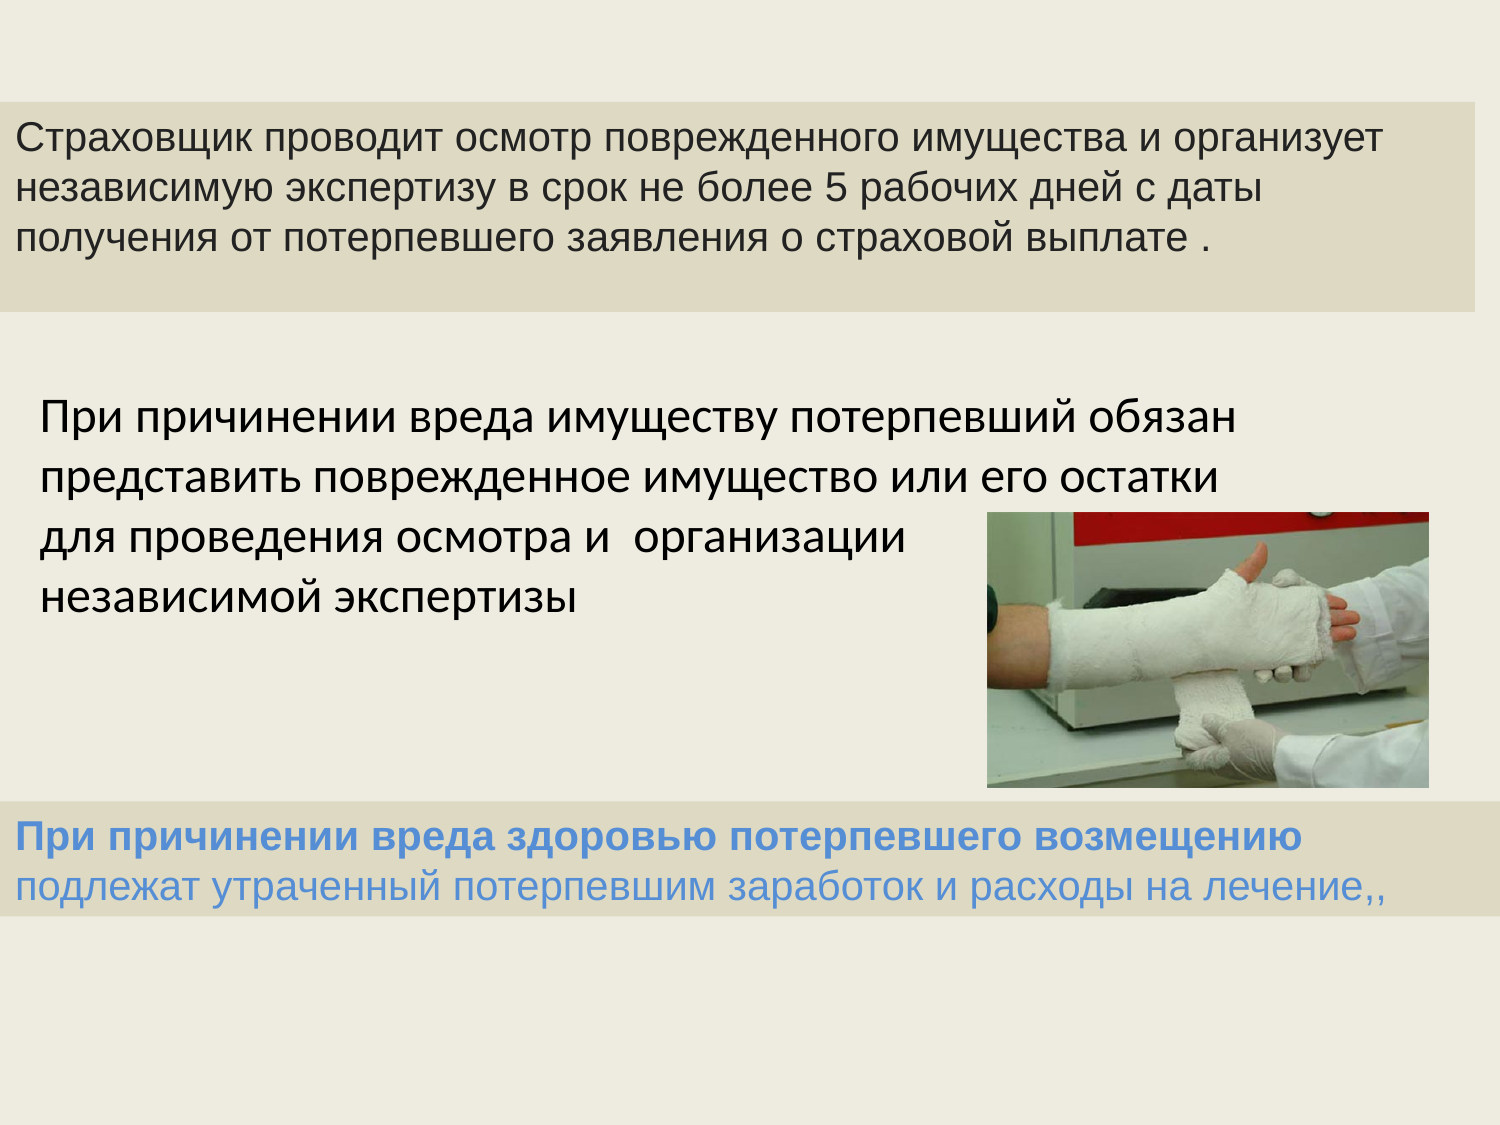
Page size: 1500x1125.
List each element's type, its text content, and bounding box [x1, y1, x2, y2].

text_box При причинении вреда имуществу потерпевший обязан представить поврежденное имущество или его остатки для проведения осмотра и организации независимой экспертизы [24, 374, 1438, 720]
text_box Страховщик проводит осмотр поврежденного имущества и организует независимую экспертизу в срок не более 5 рабочих дней с даты получения от потерпевшего заявления о страховой выплате . [0, 101, 1475, 312]
picture [987, 512, 1429, 788]
text_box При причинении вреда здоровью потерпевшего возмещению подлежат утраченный потерпевшим заработок и расходы на лечение,, [0, 801, 1500, 917]
